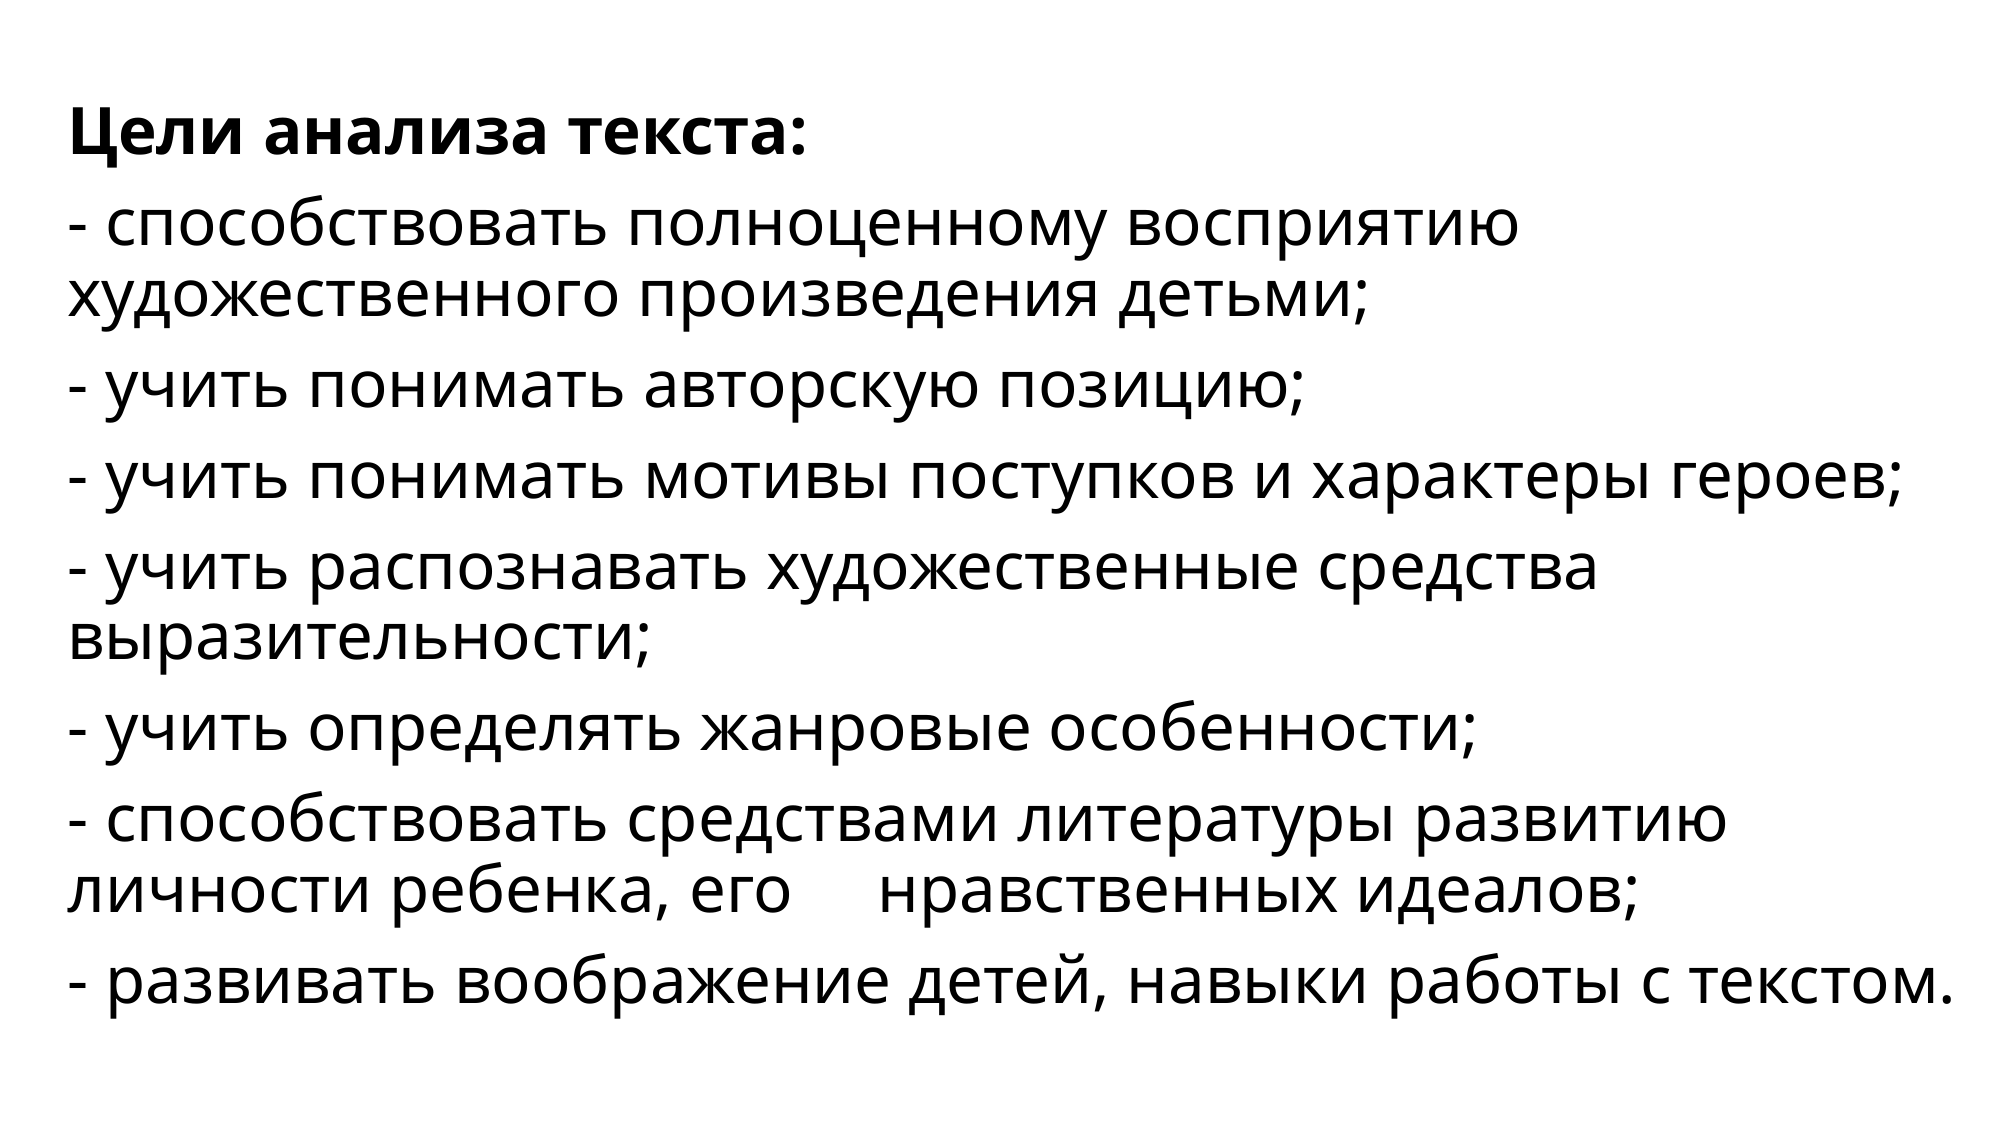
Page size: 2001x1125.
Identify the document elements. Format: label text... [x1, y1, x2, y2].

list Цели анализа текста: - способствовать полноценному восприятию художественного произведения детьми; - учить понимать авторскую позицию; - учить понимать мотивы поступков и характеры героев; - учить распознавать художественные средства выразительности; - учить определять жанровые особенности; - способствовать средствами литературы развитию личности ребенка, его нравственных идеалов; - развивать воображение детей, навыки работы с текстом. [52, 90, 1987, 1084]
